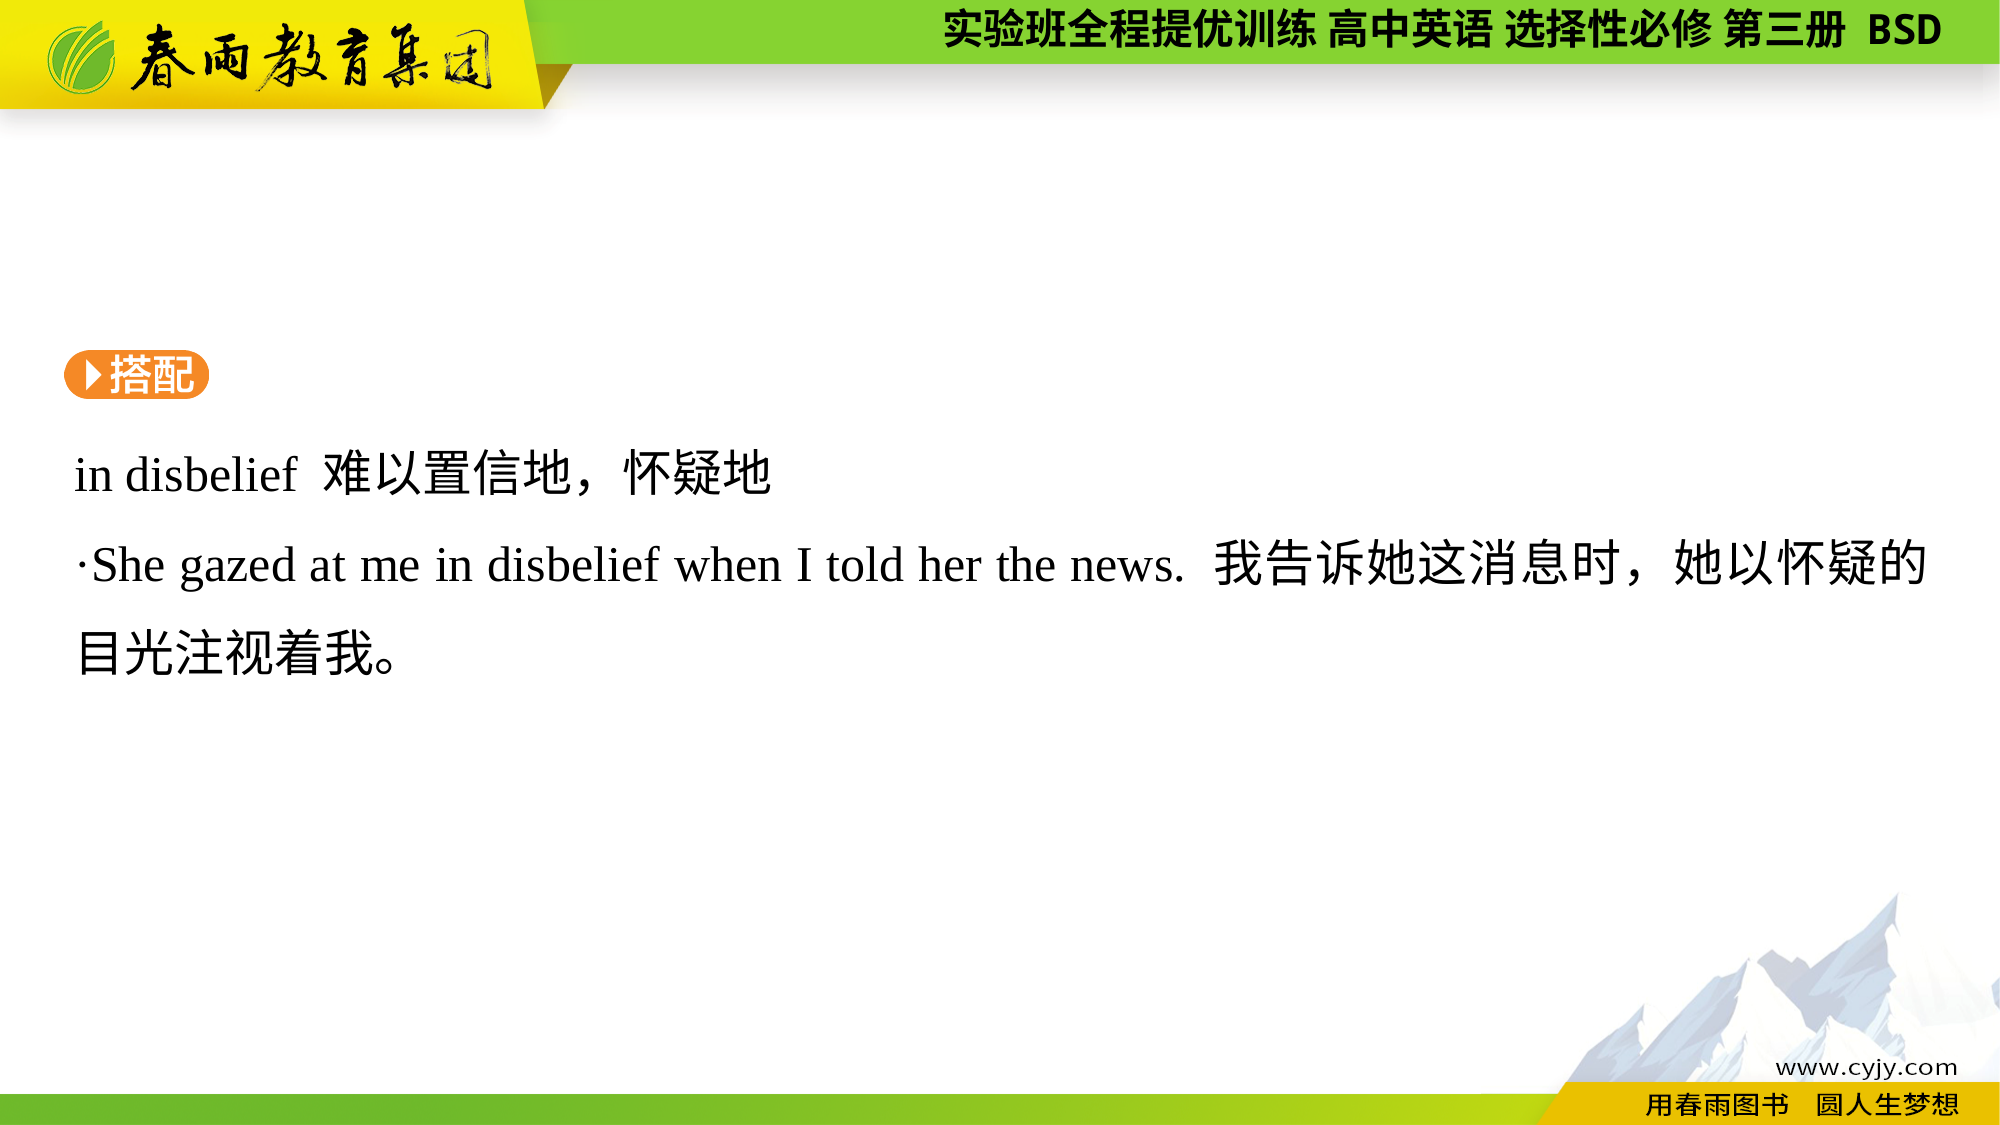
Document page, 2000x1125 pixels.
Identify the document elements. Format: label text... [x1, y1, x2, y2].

list in disbelief 难以置信地，怀疑地 ·She gazed at me in disbelief when I told her the news. 我告诉她这消息时，她以怀疑的目光注视着我。 [59, 404, 1944, 681]
picture [0, 0, 2000, 1125]
